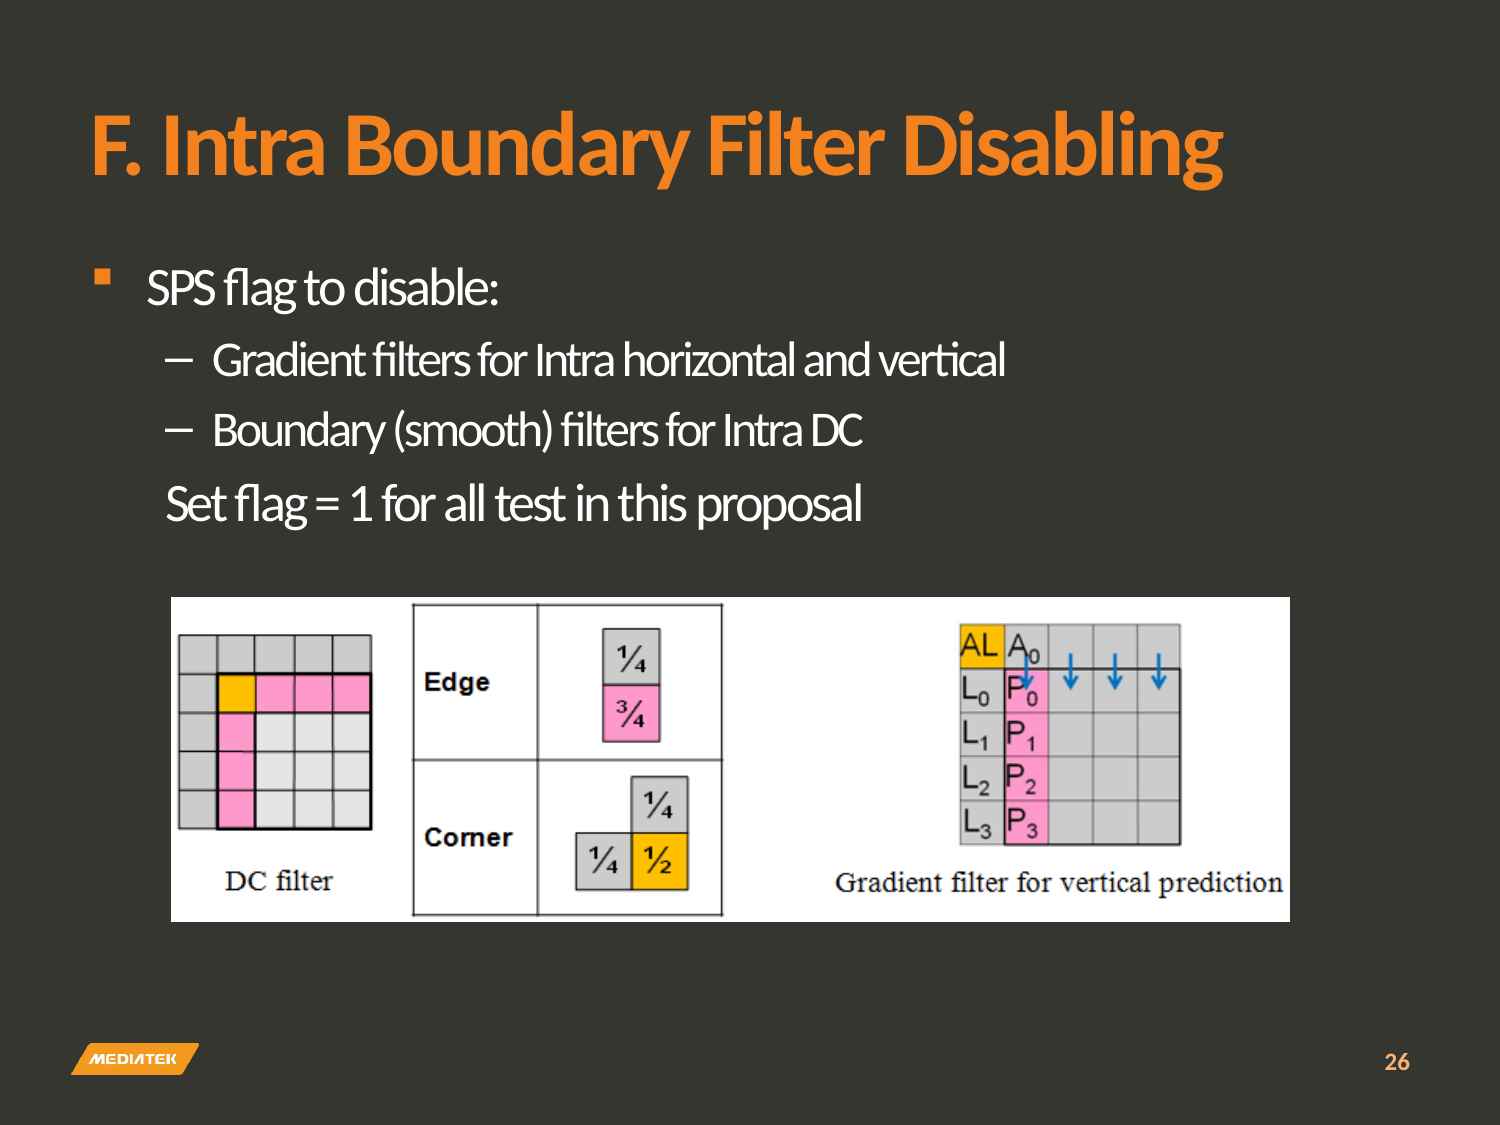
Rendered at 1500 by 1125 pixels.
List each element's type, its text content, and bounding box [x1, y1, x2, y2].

slide_number 26 [1251, 1029, 1425, 1090]
picture [170, 597, 1291, 922]
picture [71, 1043, 199, 1075]
title F. Intra Boundary Filter Disabling [75, 45, 1425, 233]
list SPS flag to disable: Gradient filters for Intra horizontal and vertical Boundary (smooth) filters for Intra DC Set flag = 1 for all test in this proposal [75, 243, 1471, 1059]
